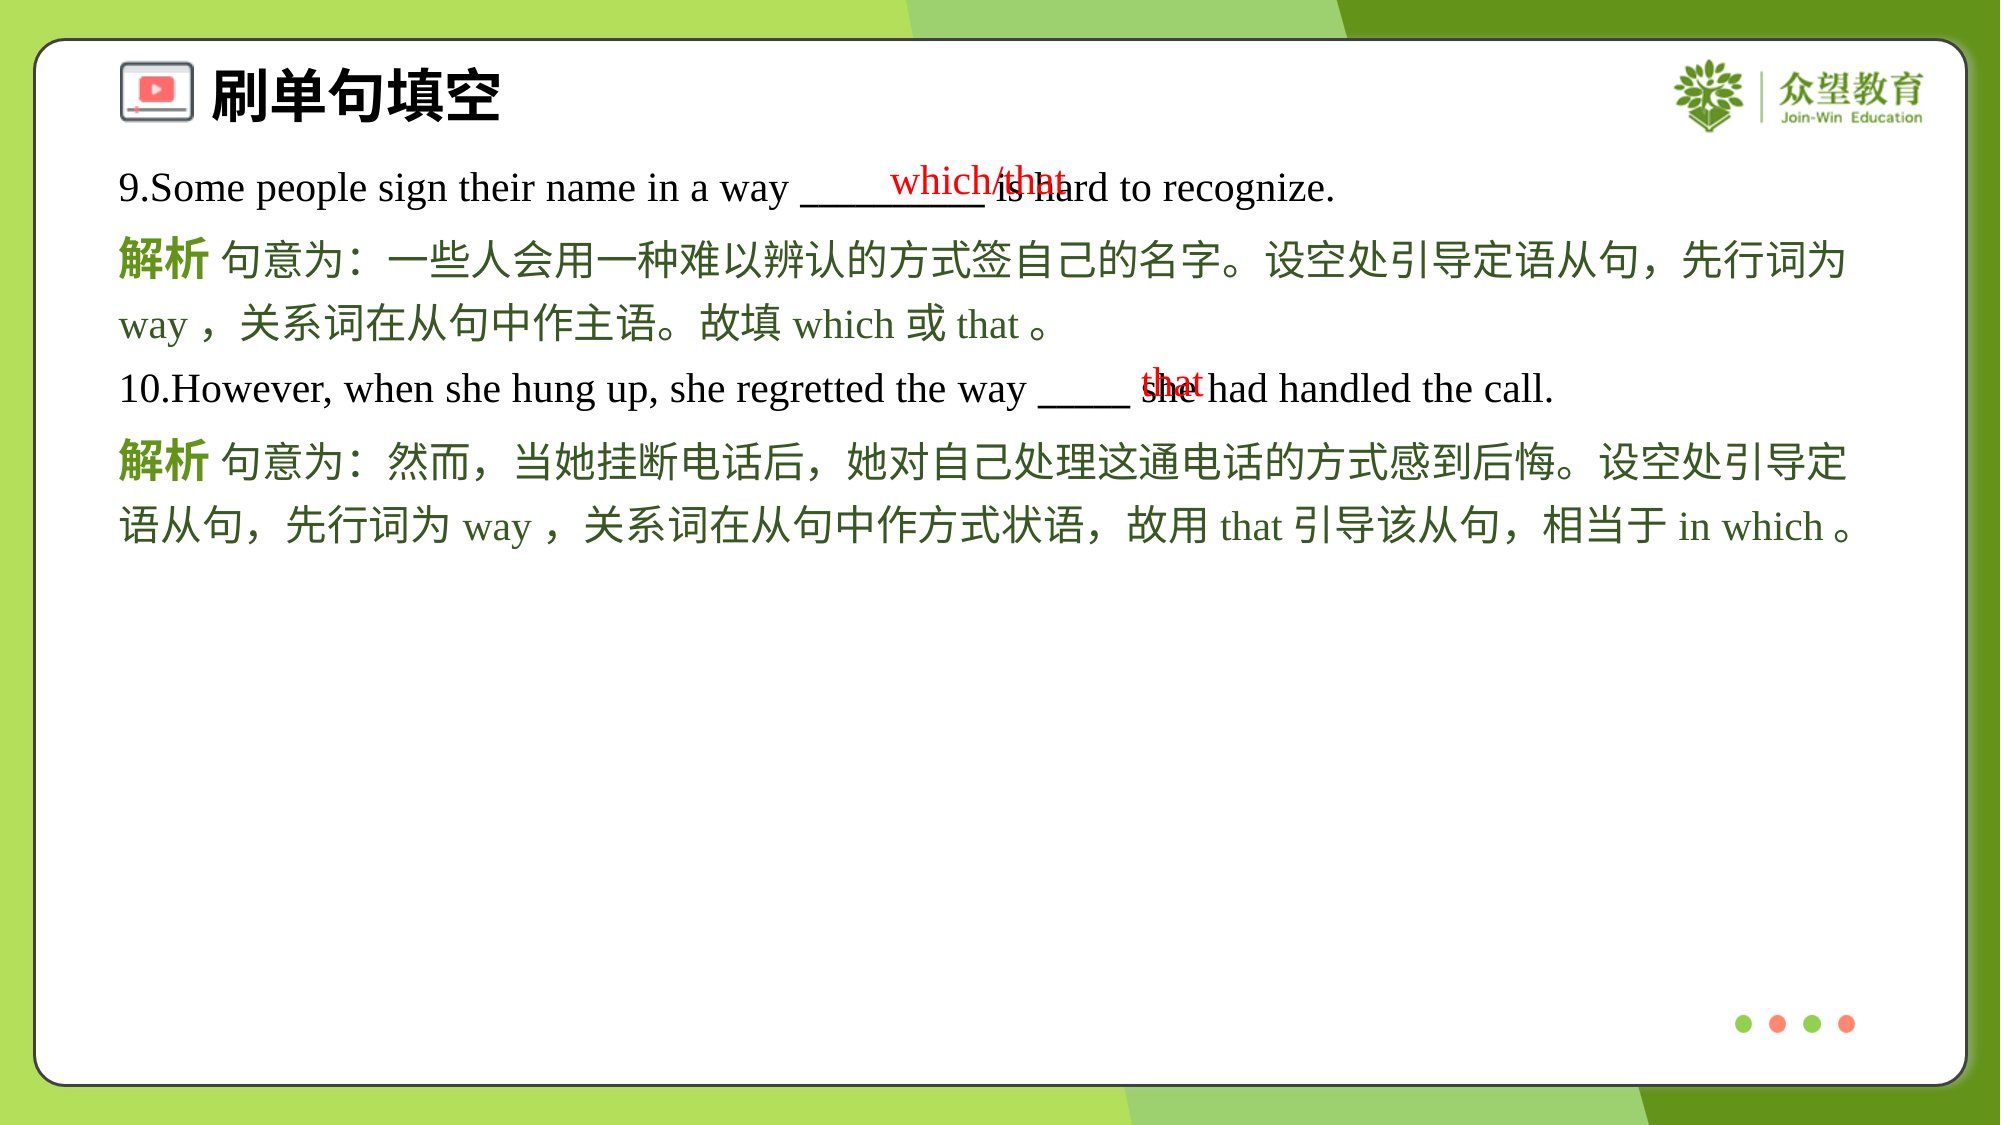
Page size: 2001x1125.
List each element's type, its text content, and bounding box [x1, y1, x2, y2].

text_box 9.Some people sign their name in a way __________ is hard to recognize. [118, 146, 1883, 204]
text_box 解析 句意为：然而，当她挂断电话后，她对自己处理这通电话的方式感到后悔。设空处引导定语从句，先行词为way，关系词在从句中作方式状语，故用that引导该从句，相当于in which。 [118, 417, 1883, 544]
text_box that [1136, 342, 1208, 400]
text_box 10.However, when she hung up, she regretted the way _____ she had handled the call. [118, 348, 1883, 406]
text_box which/that [885, 140, 1071, 199]
text_box 解析 句意为：一些人会用一种难以辨认的方式签自己的名字。设空处引导定语从句，先行词为way，关系词在从句中作主语。故填which或that。 [118, 215, 1883, 343]
picture [0, 0, 2000, 1125]
